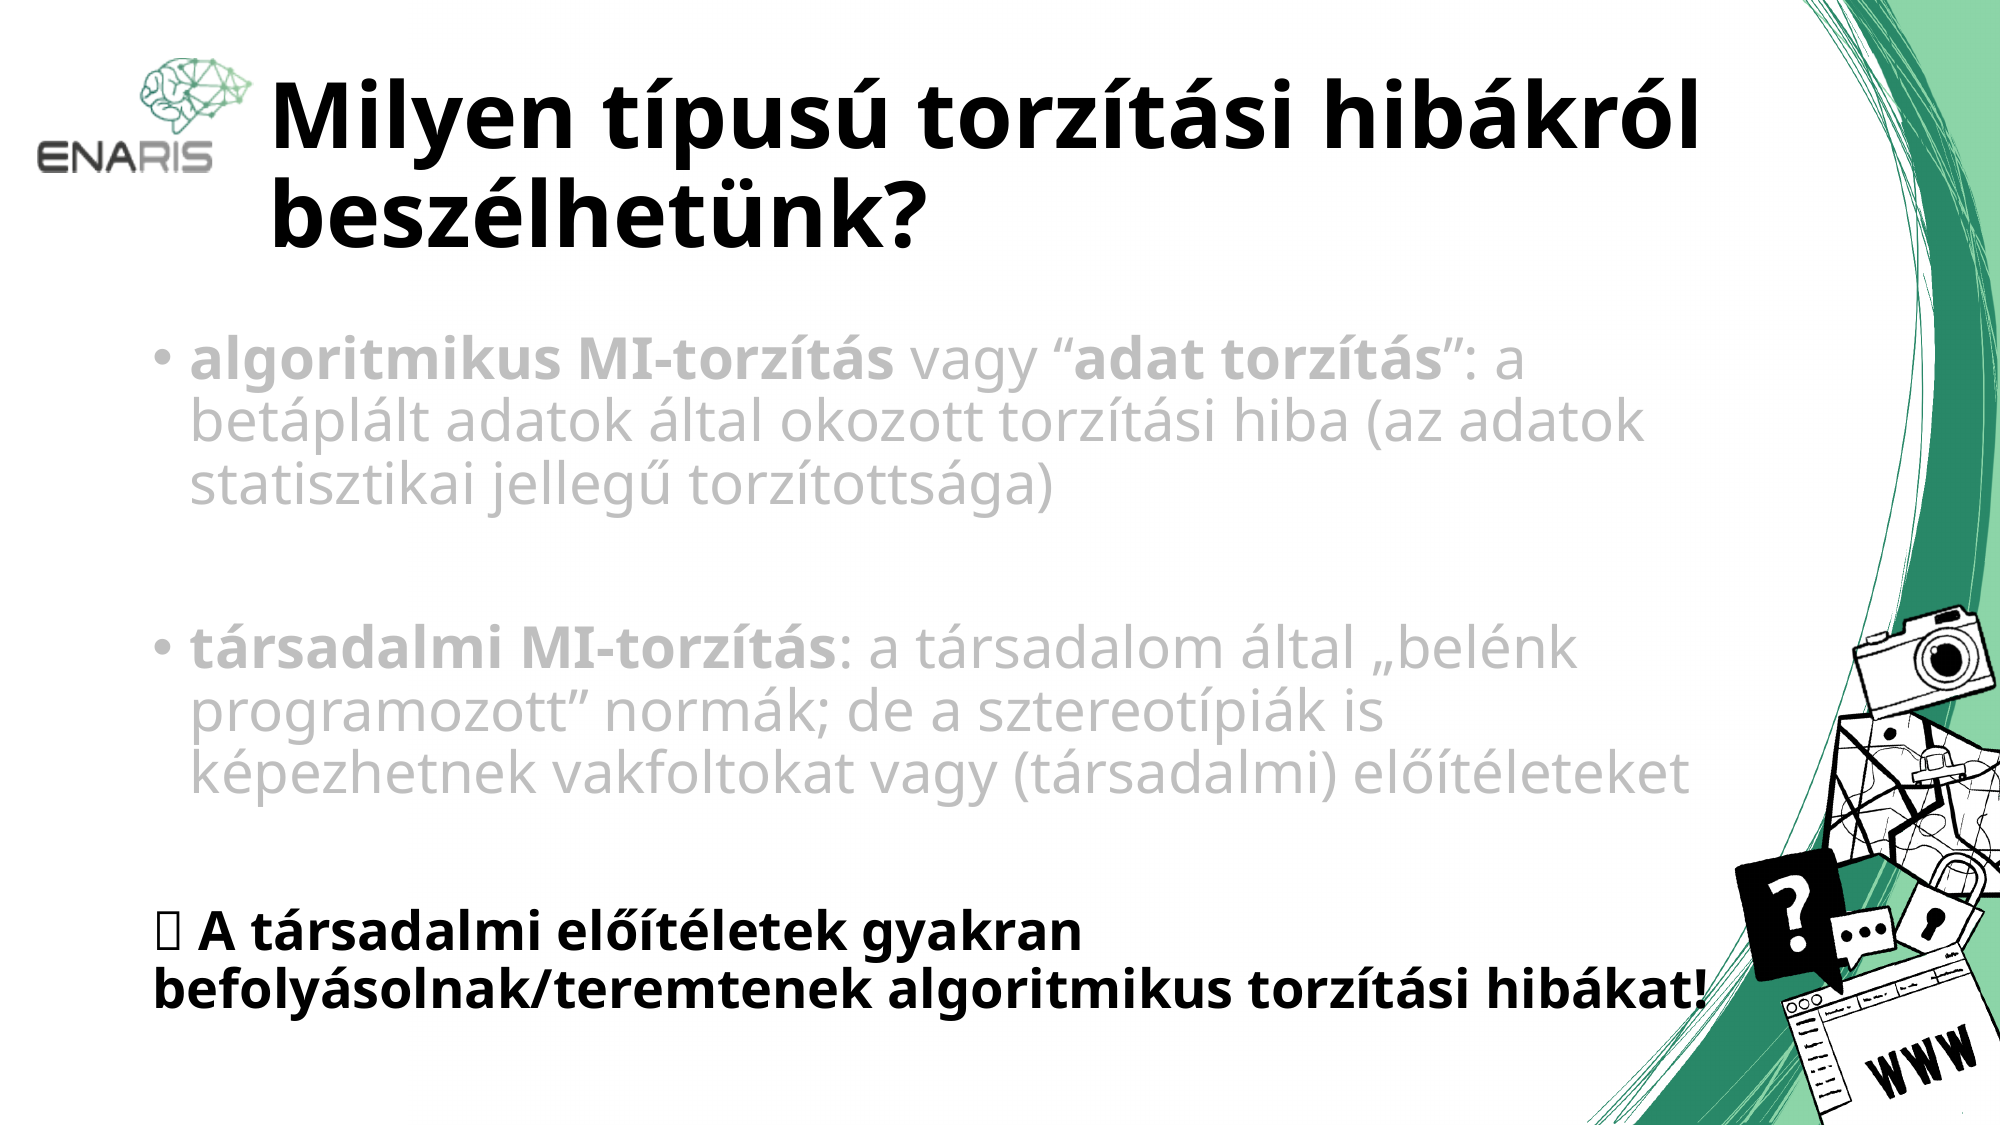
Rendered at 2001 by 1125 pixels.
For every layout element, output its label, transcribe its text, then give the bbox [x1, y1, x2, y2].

picture [408, 0, 2000, 1125]
title Milyen típusú torzítási hibákról beszélhetünk? [253, 59, 1863, 278]
picture [37, 58, 254, 173]
text_box algoritmikus MI-torzítás vagy “adat torzítás”: a betáplált adatok által okozott torzítási hiba (az adatok statisztikai jellegű torzítottsága) társadalmi MI-torzítás: a társadalom által „belénk programozott” normák; de a sztereotípiák is képezhetnek vakfoltokat vagy (társadalmi) előítéleteket  A társadalmi előítéletek gyakran befolyásolnak/teremtenek algoritmikus torzítási hibákat! [137, 321, 1728, 1106]
